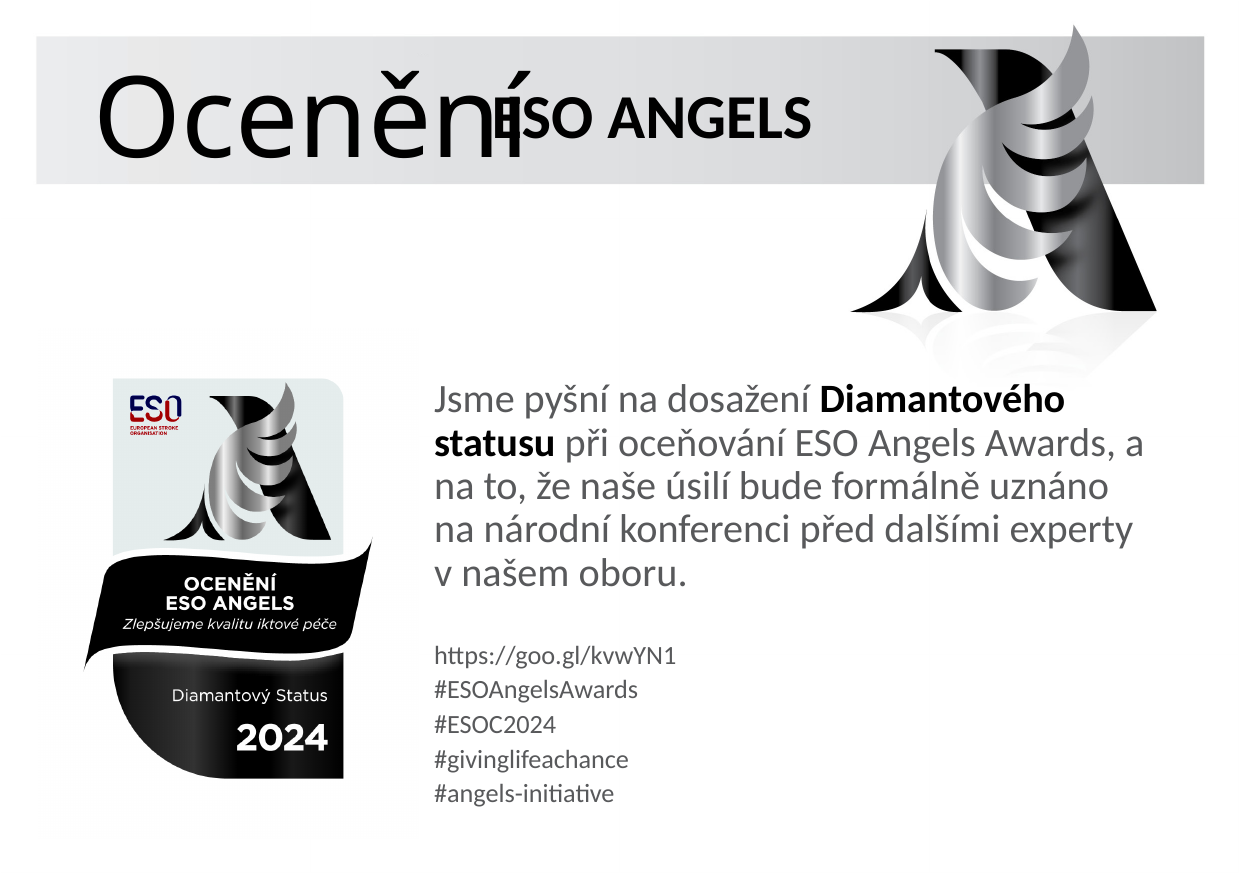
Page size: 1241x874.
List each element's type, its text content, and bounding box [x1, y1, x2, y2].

list Jsme pyšní na dosažení Diamantového statusu při oceňování ESO Angels Awards, a na to, že naše úsilí bude formálně uznáno na národní konferenci před dalšími experty v našem oboru. https://goo.gl/kvwYN1 #ESOAngelsAwards #ESOC2024 #givinglifeachance #angels-initiative [419, 370, 1162, 820]
text_box Ocenění [78, 54, 395, 189]
text_box ESO ANGELS [476, 86, 1162, 154]
picture [1, 1, 1239, 873]
